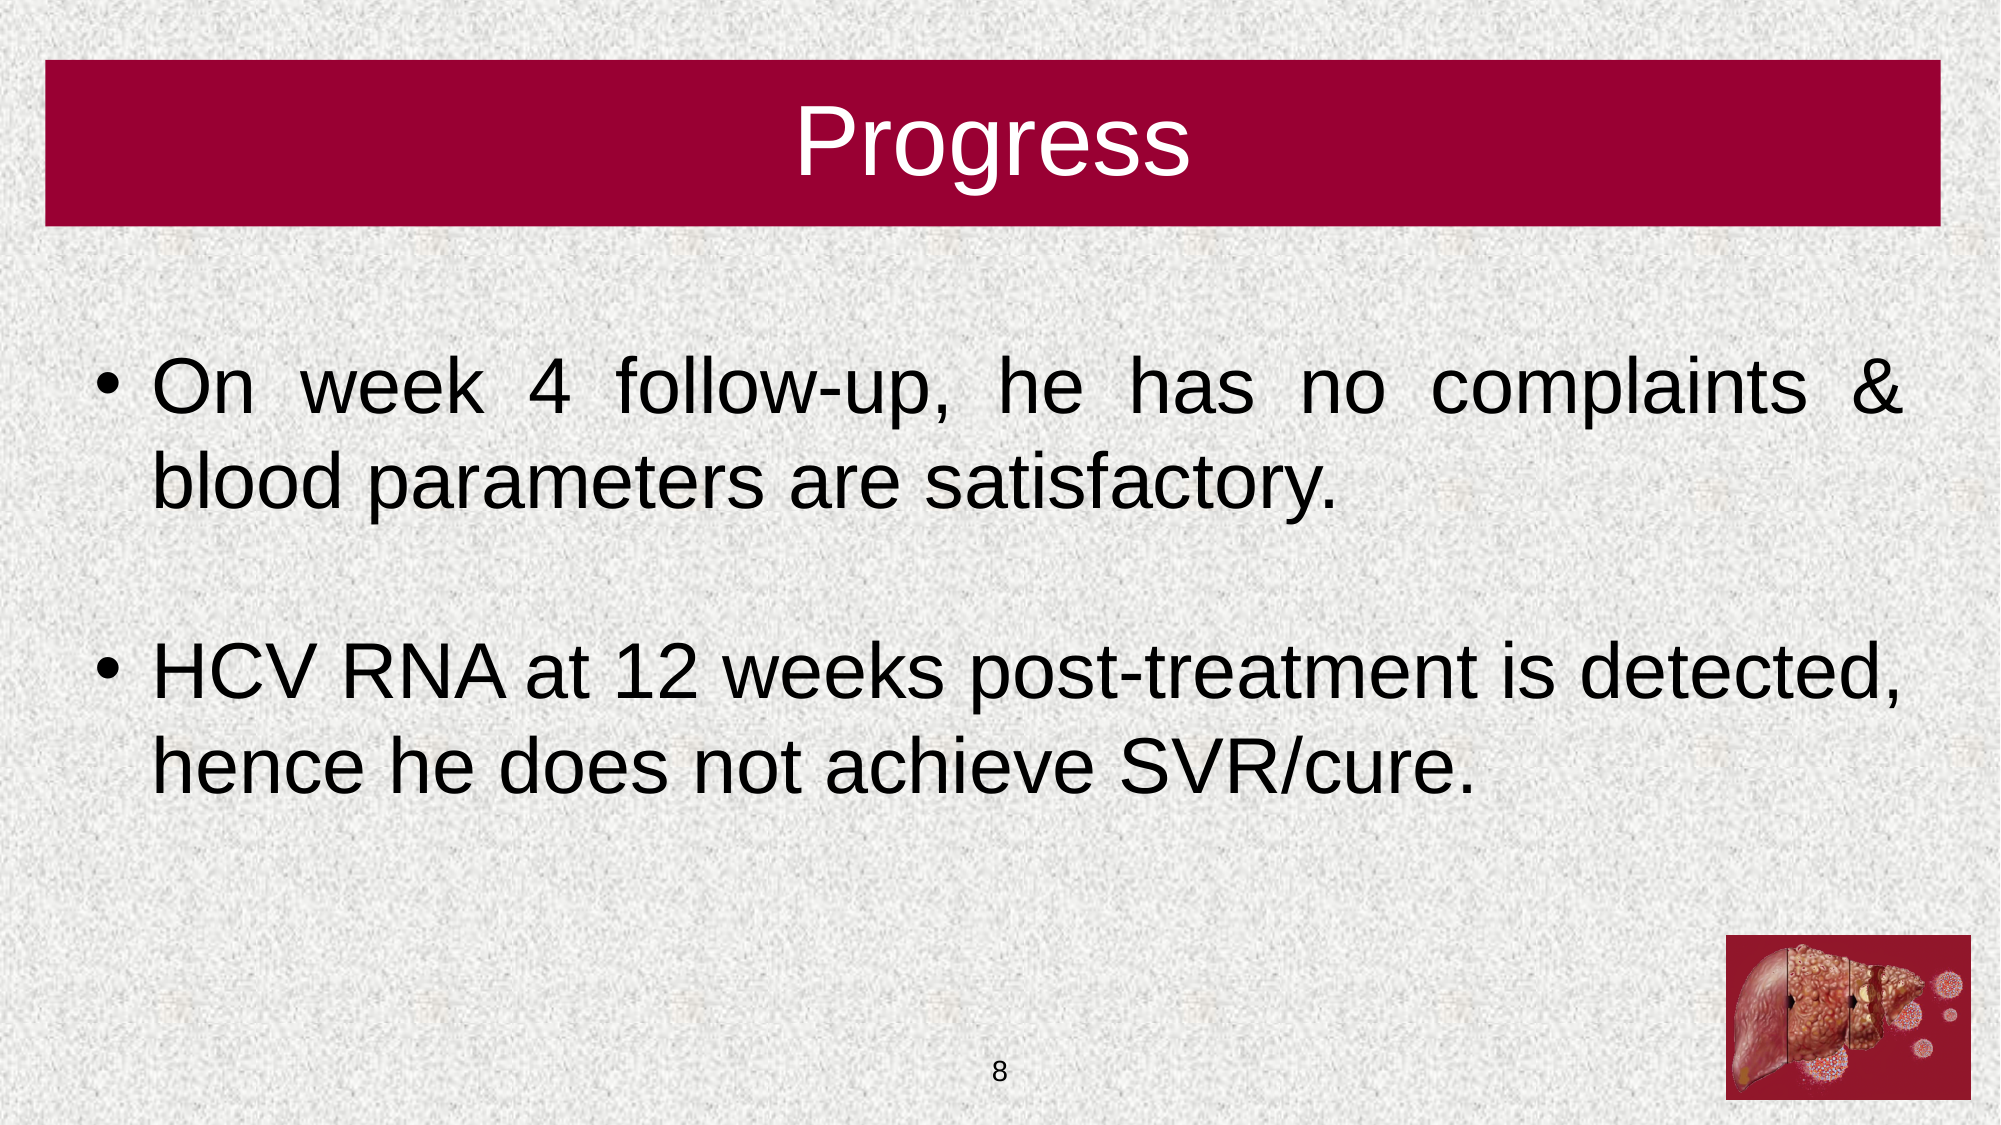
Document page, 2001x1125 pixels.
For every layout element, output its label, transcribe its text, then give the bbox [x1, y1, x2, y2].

list On week 4 follow-up, he has no complaints & blood parameters are satisfactory. HCV RNA at 12 weeks post-treatment is detected, hence he does not achieve SVR/cure. [79, 327, 1921, 890]
picture [0, 0, 2001, 1125]
title Progress [45, 59, 1941, 227]
slide_number 8 [774, 1039, 1225, 1100]
